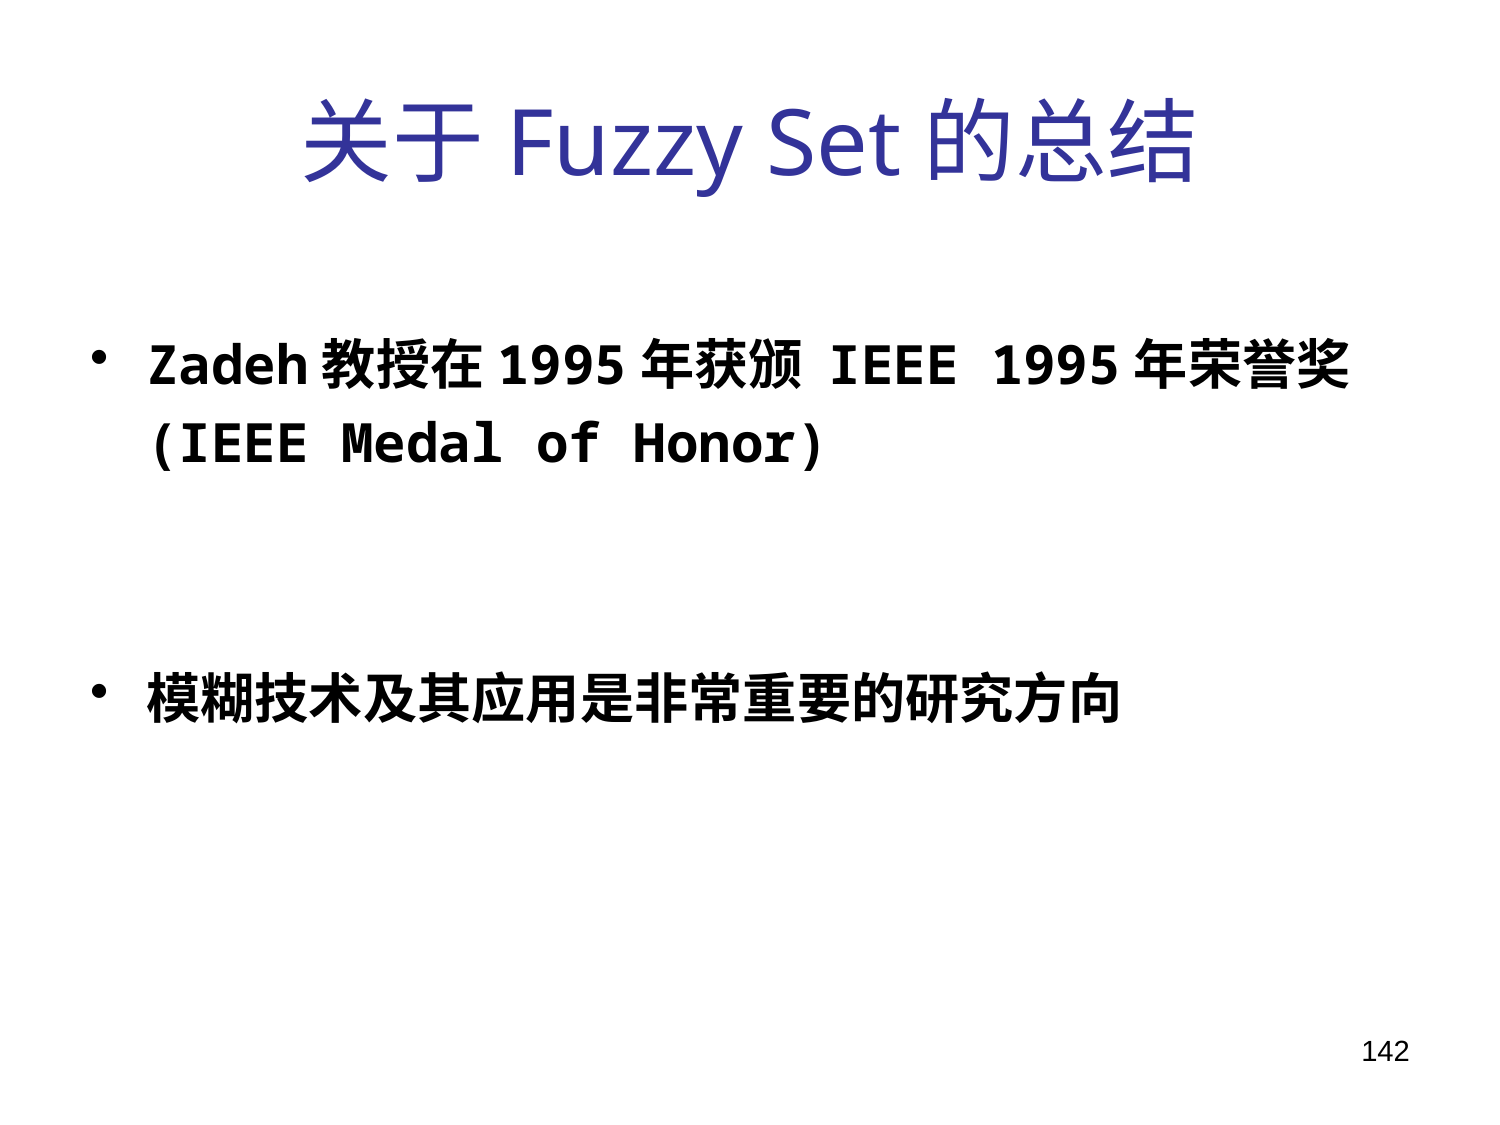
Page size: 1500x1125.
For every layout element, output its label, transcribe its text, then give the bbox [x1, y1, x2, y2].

list Zadeh教授在1995年获颁 IEEE 1995年荣誉奖(IEEE Medal of Honor) 模糊技术及其应用是非常重要的研究方向 [75, 310, 1425, 1053]
title 关于Fuzzy Set的总结 [75, 45, 1425, 233]
slide_number 142 [1074, 1053, 1425, 1103]
